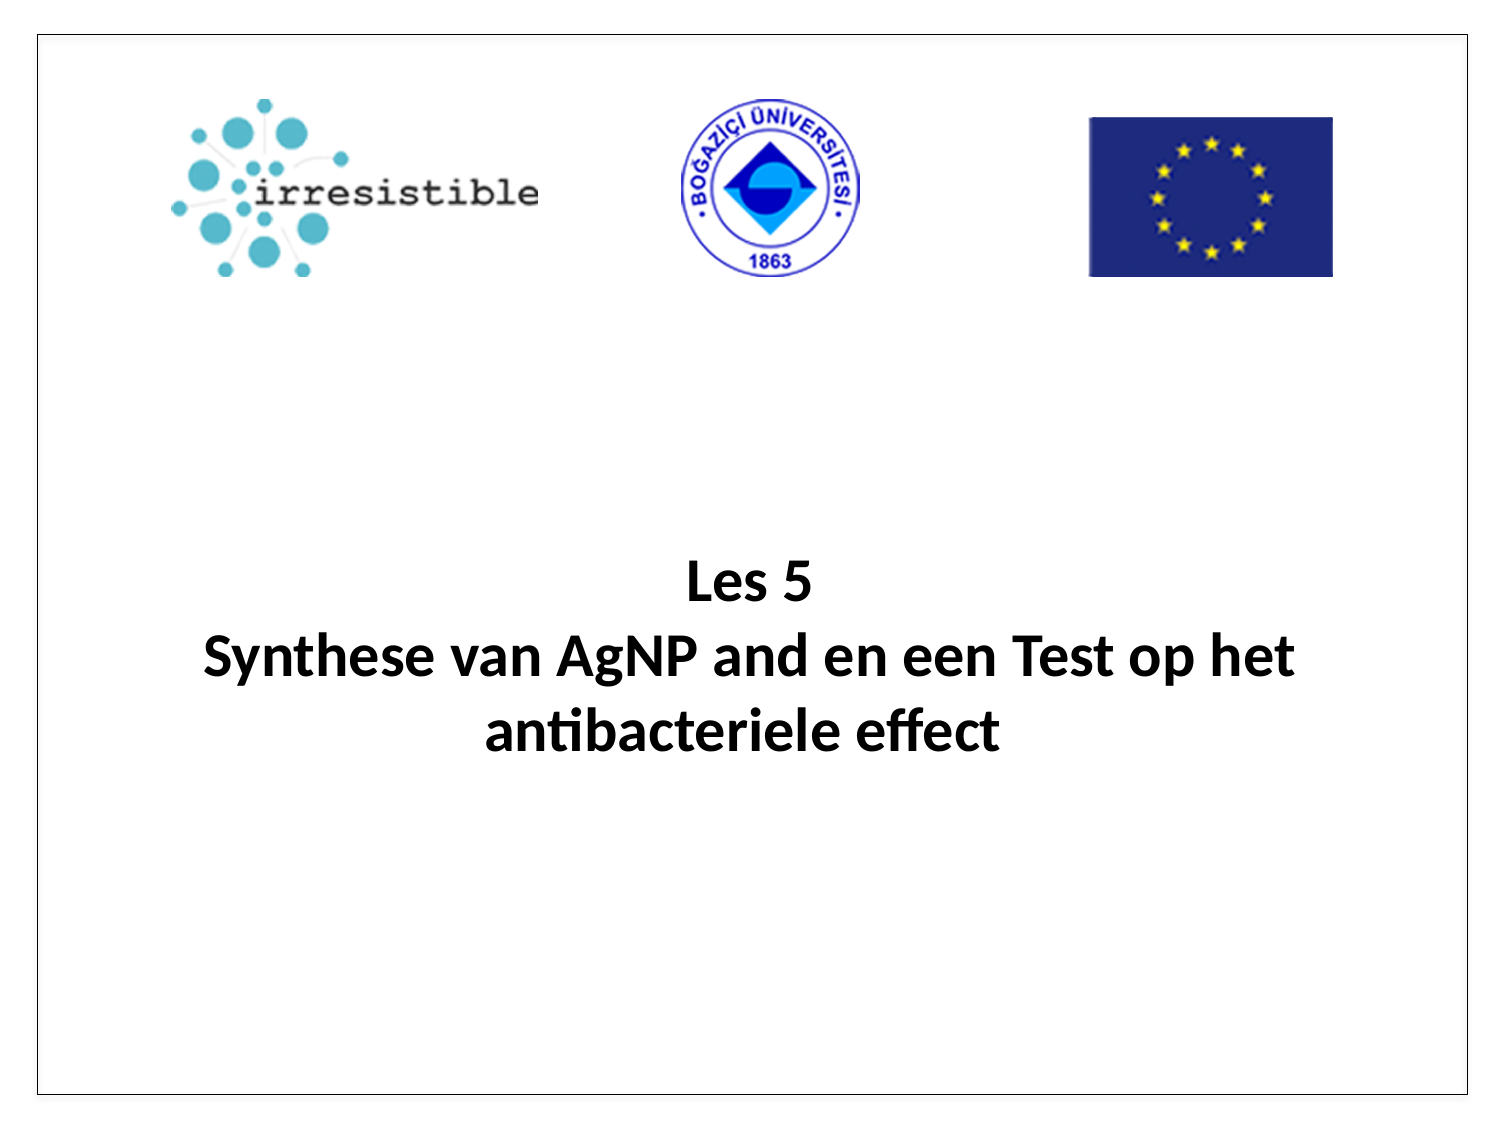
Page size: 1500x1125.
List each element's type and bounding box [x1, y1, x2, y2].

picture [680, 99, 860, 277]
picture [1088, 116, 1333, 277]
picture [171, 99, 538, 277]
text_box [36, 34, 1468, 1096]
